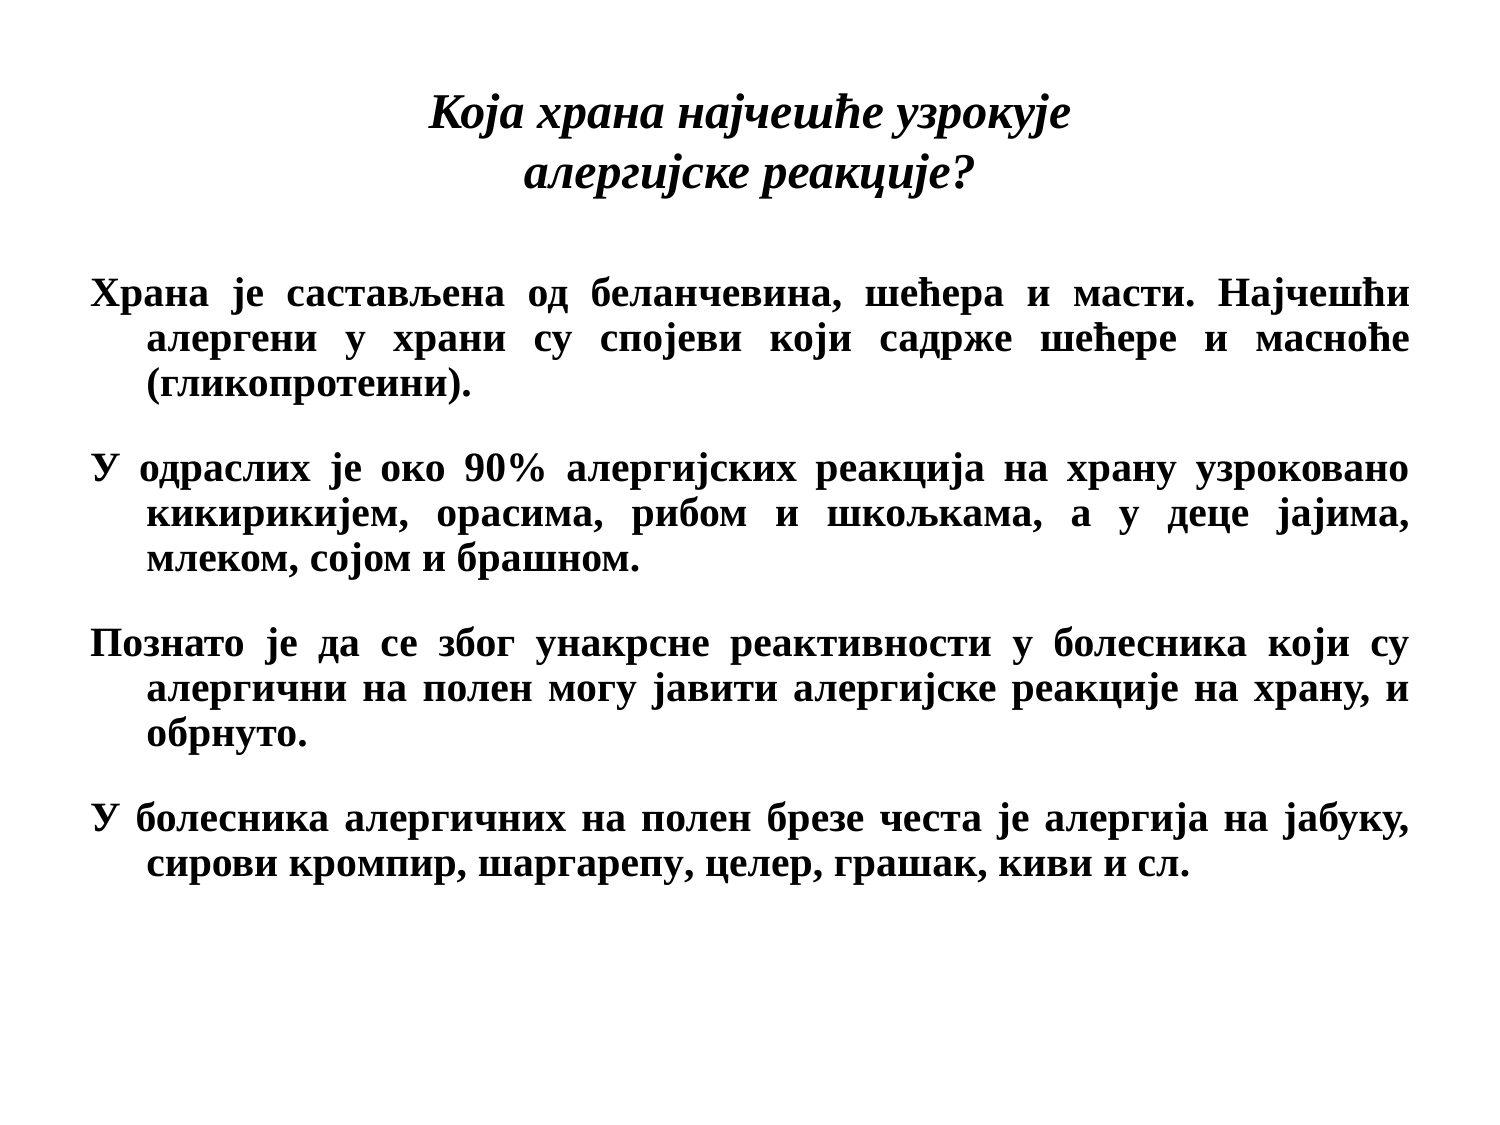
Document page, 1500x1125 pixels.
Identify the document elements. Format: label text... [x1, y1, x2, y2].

list Храна је састављена од беланчевина, шећера и масти. Најчешћи алергени у храни су спојеви који садрже шећере и масноће (гликопротеини). У одраслих је око 90% алергијских реакција на храну узроковано кикирикијем, орасима, рибом и шкољкама, а у деце јајима, млеком, сојом и брашном. Познато је да се због унакрсне реактивности у болесника који су алергични на полен могу јавити алергијске реакције на храну, и обрнуто. У болесника алергичних на полен брезе честа је алергија на јабуку, сирови кромпир, шаргарепу, целер, грашак, киви и сл. [75, 262, 1425, 1005]
title Која храна најчешће узрокује алергијске реакције? [75, 45, 1425, 233]
